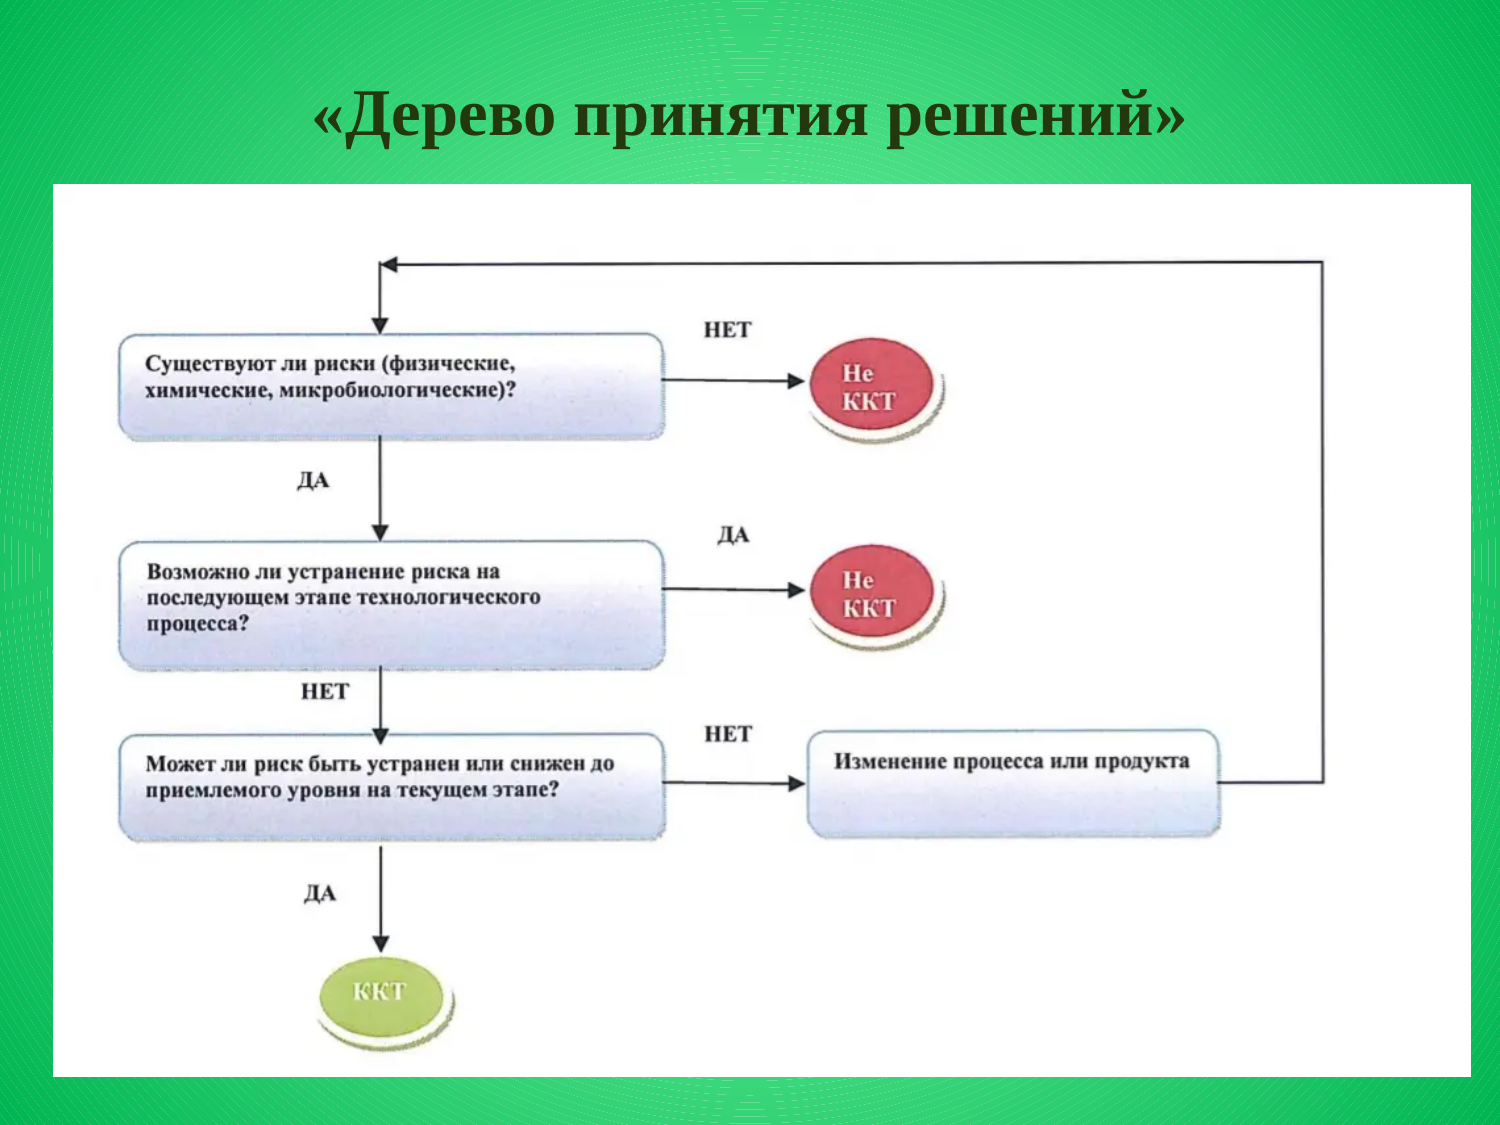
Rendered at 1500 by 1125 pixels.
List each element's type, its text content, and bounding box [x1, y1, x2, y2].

title «Дерево принятия решений» [75, 45, 1425, 173]
picture [52, 184, 1471, 1077]
